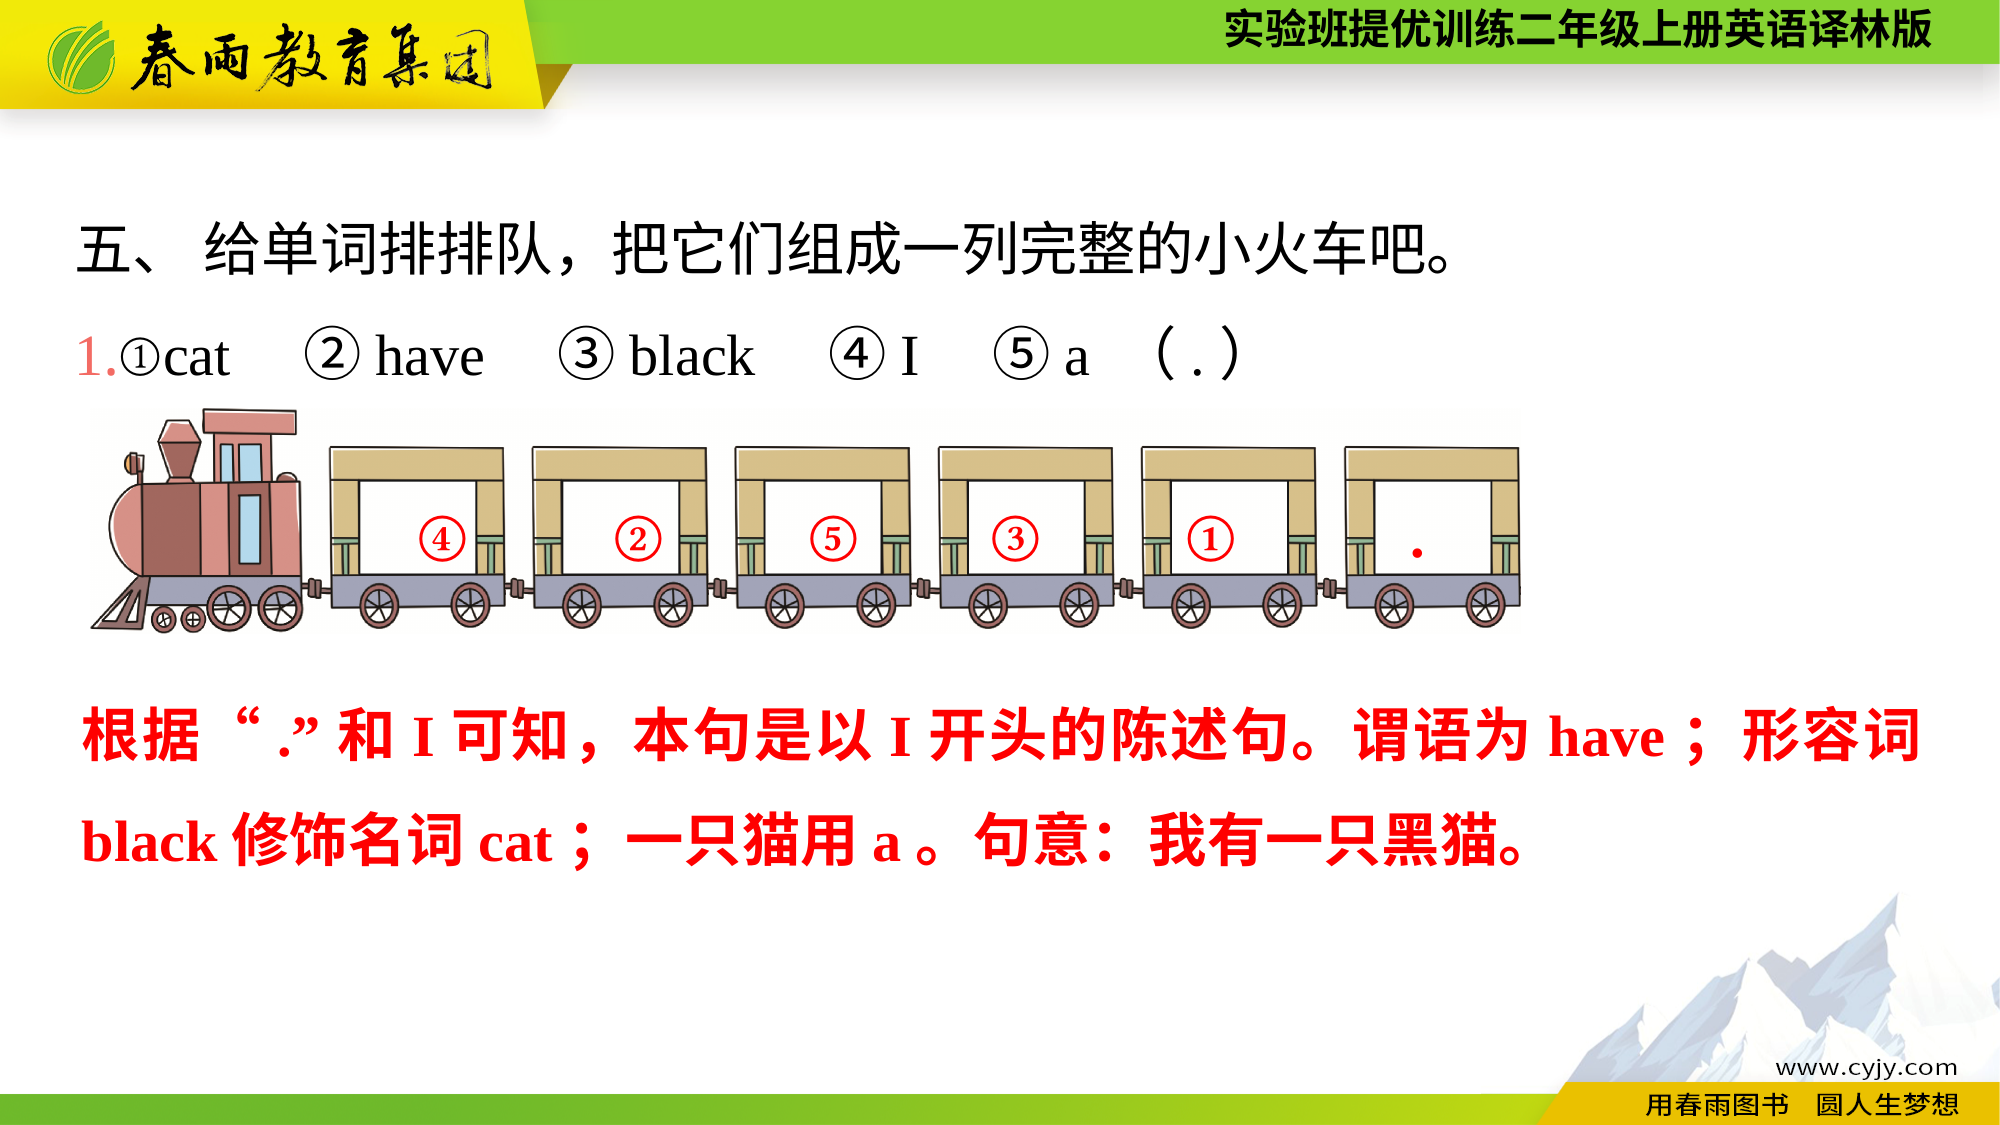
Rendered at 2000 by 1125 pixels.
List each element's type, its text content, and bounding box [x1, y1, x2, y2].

picture [0, 0, 2000, 1125]
list 五、 给单词排排队，把它们组成一列完整的小火车吧。 1.①cat ②have ③black ④I ⑤a （.） [59, 169, 1944, 384]
text_box 根据“.”和I可知，本句是以I开头的陈述句。谓语为have；形容词black修饰名词cat；一只猫用a。句意：我有一只黑猫。 [66, 655, 1951, 881]
